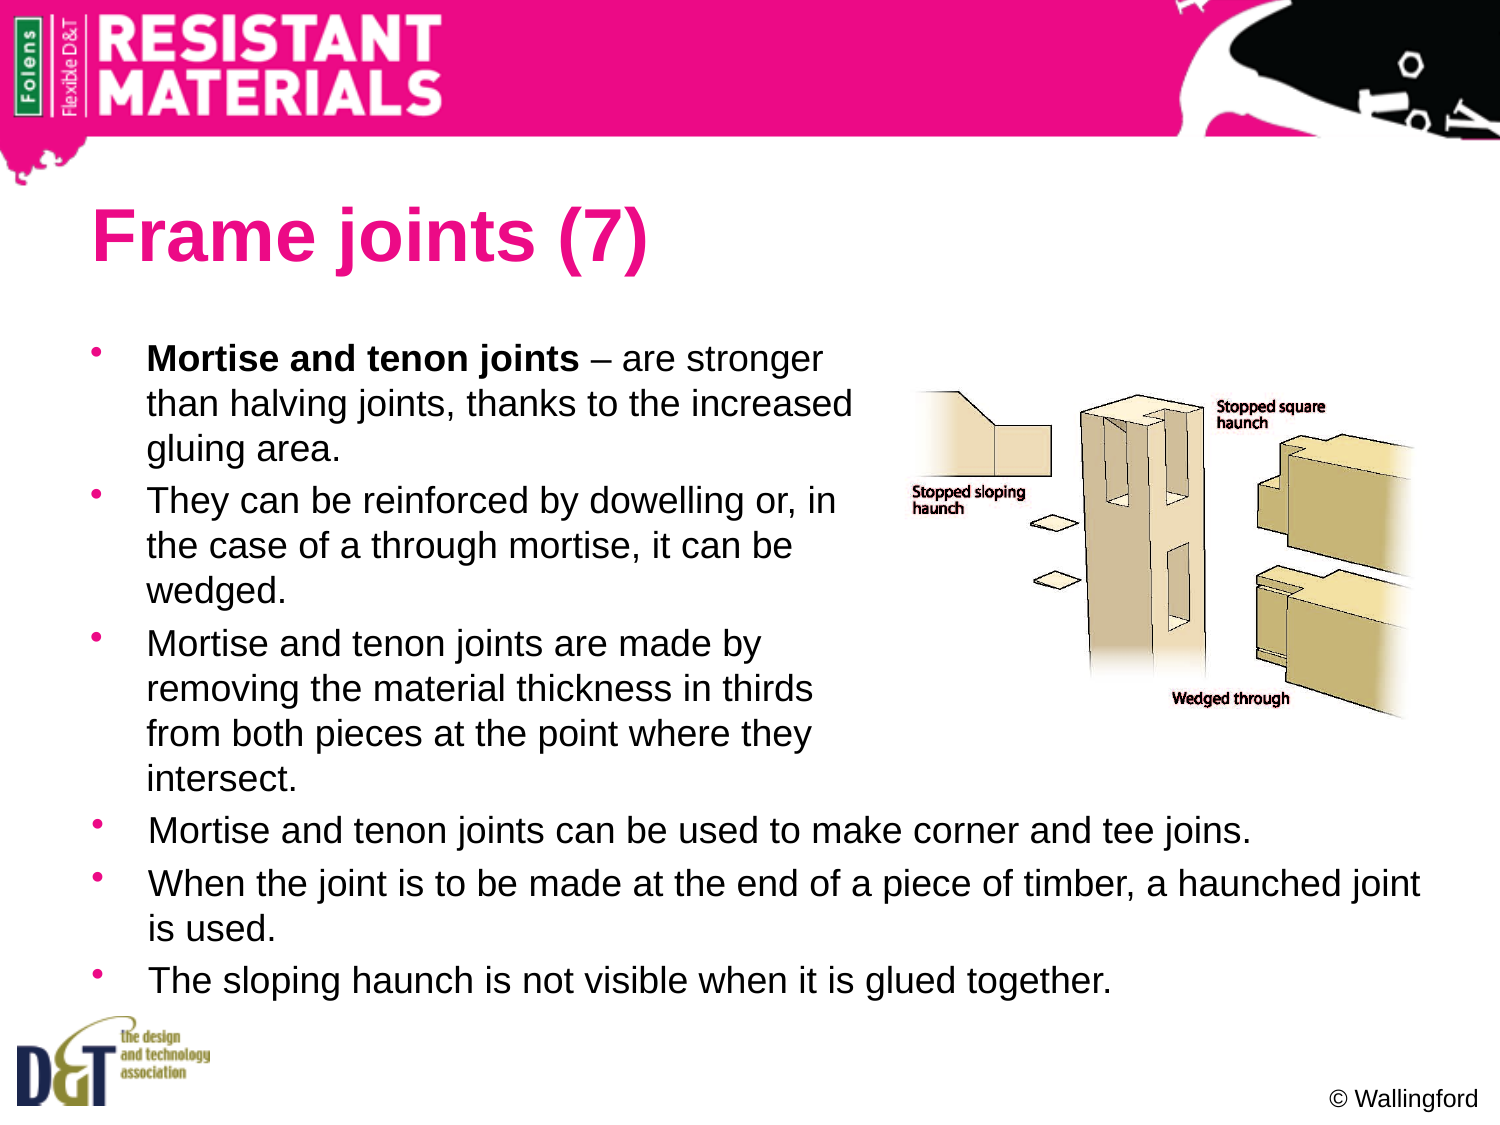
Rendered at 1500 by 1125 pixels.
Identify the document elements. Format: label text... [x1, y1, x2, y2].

title Frame joints (7) [76, 160, 1427, 301]
list Mortise and tenon joints – are stronger than halving joints, thanks to the increased gluing area. They can be reinforced by dowelling or, in the case of a through mortise, it can be wedged. Mortise and tenon joints are made by removing the material thickness in thirds from both pieces at the point where they intersect. [75, 326, 880, 823]
text_box © Wallingford [1257, 1074, 1495, 1125]
picture [0, 0, 1500, 1125]
text_box Mortise and tenon joints can be used to make corner and tee joins. When the joint is to be made at the end of a piece of timber, a haunched joint is used. The sloping haunch is not visible when it is glued together. [76, 798, 1437, 1047]
